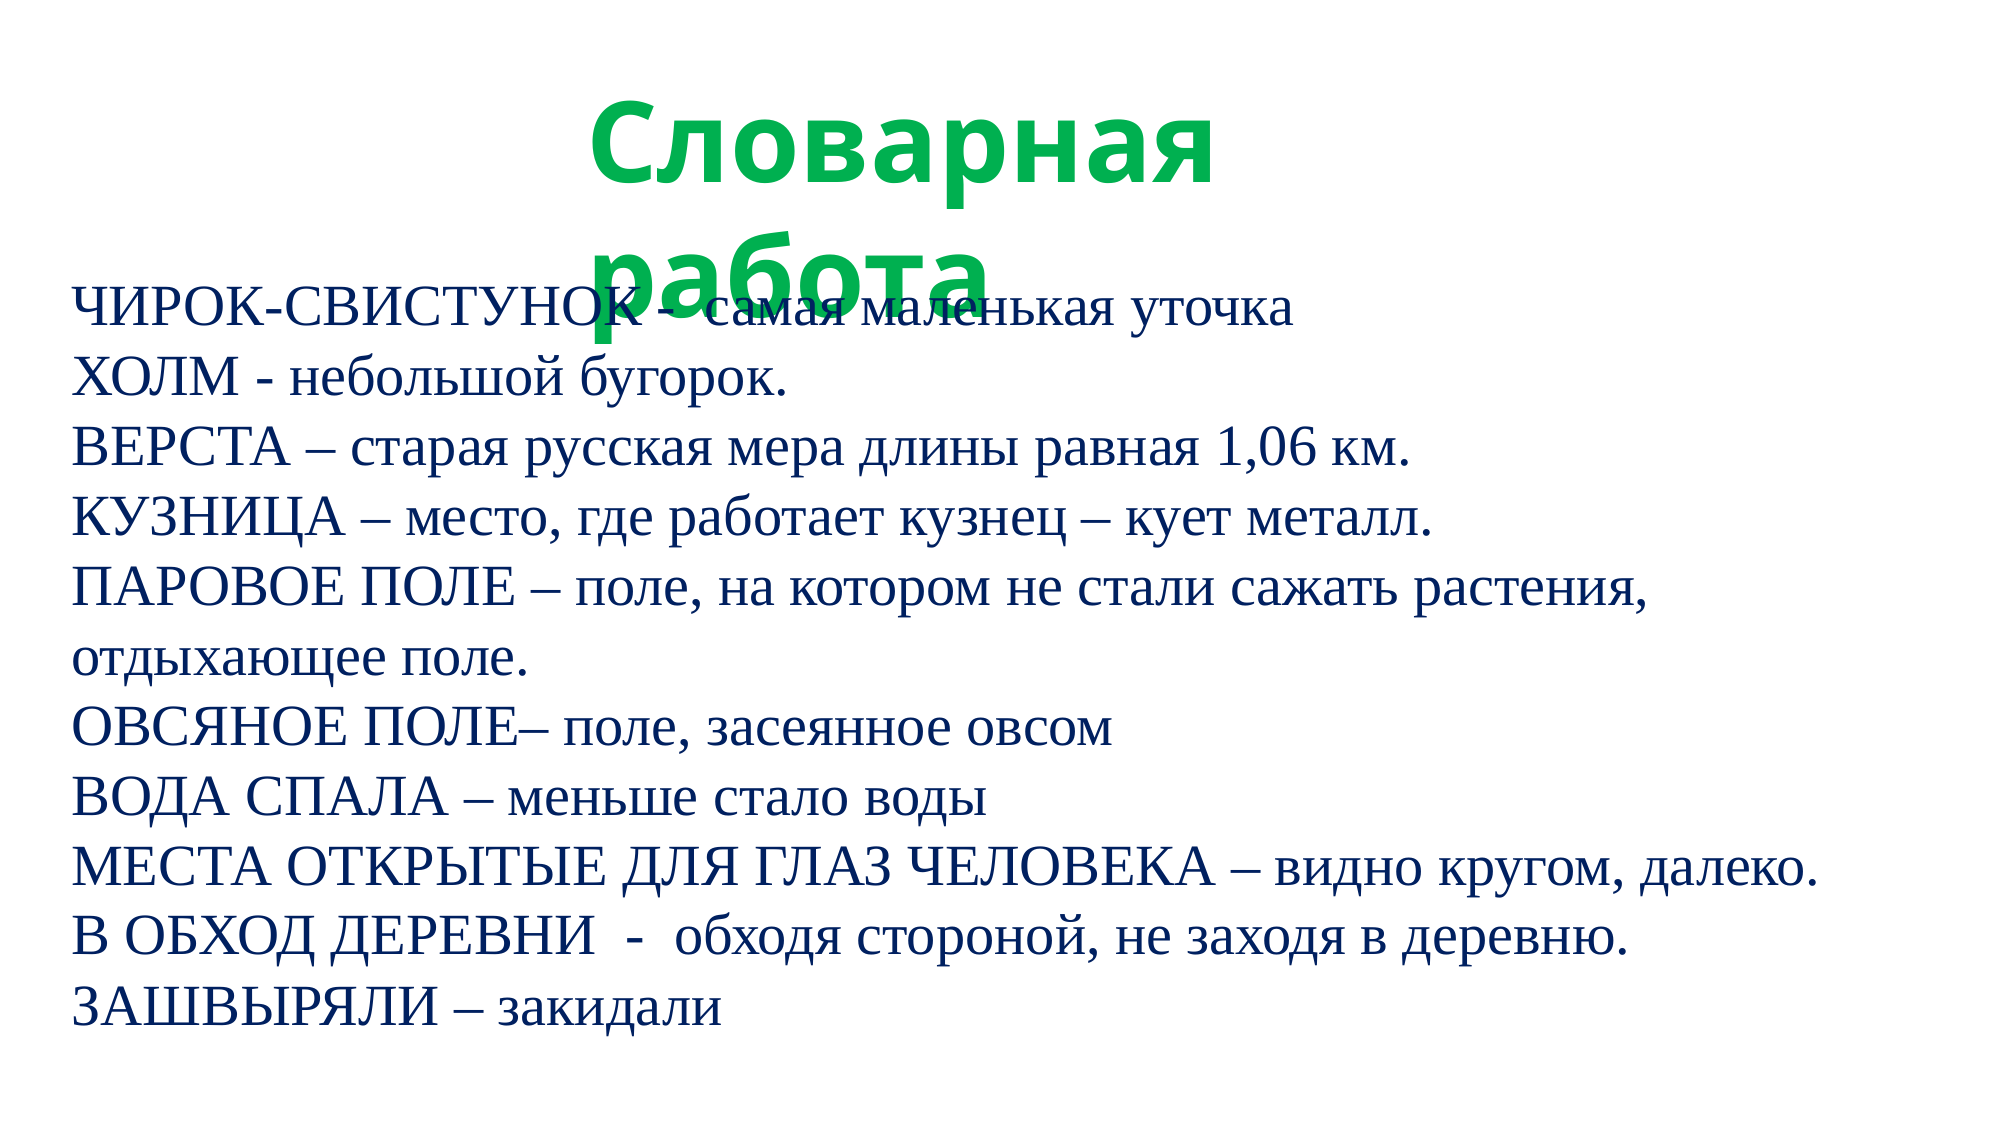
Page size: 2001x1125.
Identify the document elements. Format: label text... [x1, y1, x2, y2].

text_box Словарная работа [571, 63, 1525, 259]
text_box ЧИРОК-СВИСТУНОК - самая маленькая уточка ХОЛМ - небольшой бугорок. ВЕРСТА – старая русская мера длины равная 1,06 км. КУЗНИЦА – место, где работает кузнец – кует металл. ПАРОВОЕ ПОЛЕ – поле, на котором не стали сажать растения, отдыхающее поле. ОВСЯНОЕ ПОЛЕ– поле, засеянное овсом ВОДА СПАЛА – меньше стало воды МЕСТА ОТКРЫТЫЕ ДЛЯ ГЛАЗ ЧЕЛОВЕКА – видно кругом, далеко. В ОБХОД ДЕРЕВНИ - обходя стороной, не заходя в деревню. ЗАШВЫРЯЛИ – закидали [56, 259, 1975, 1045]
